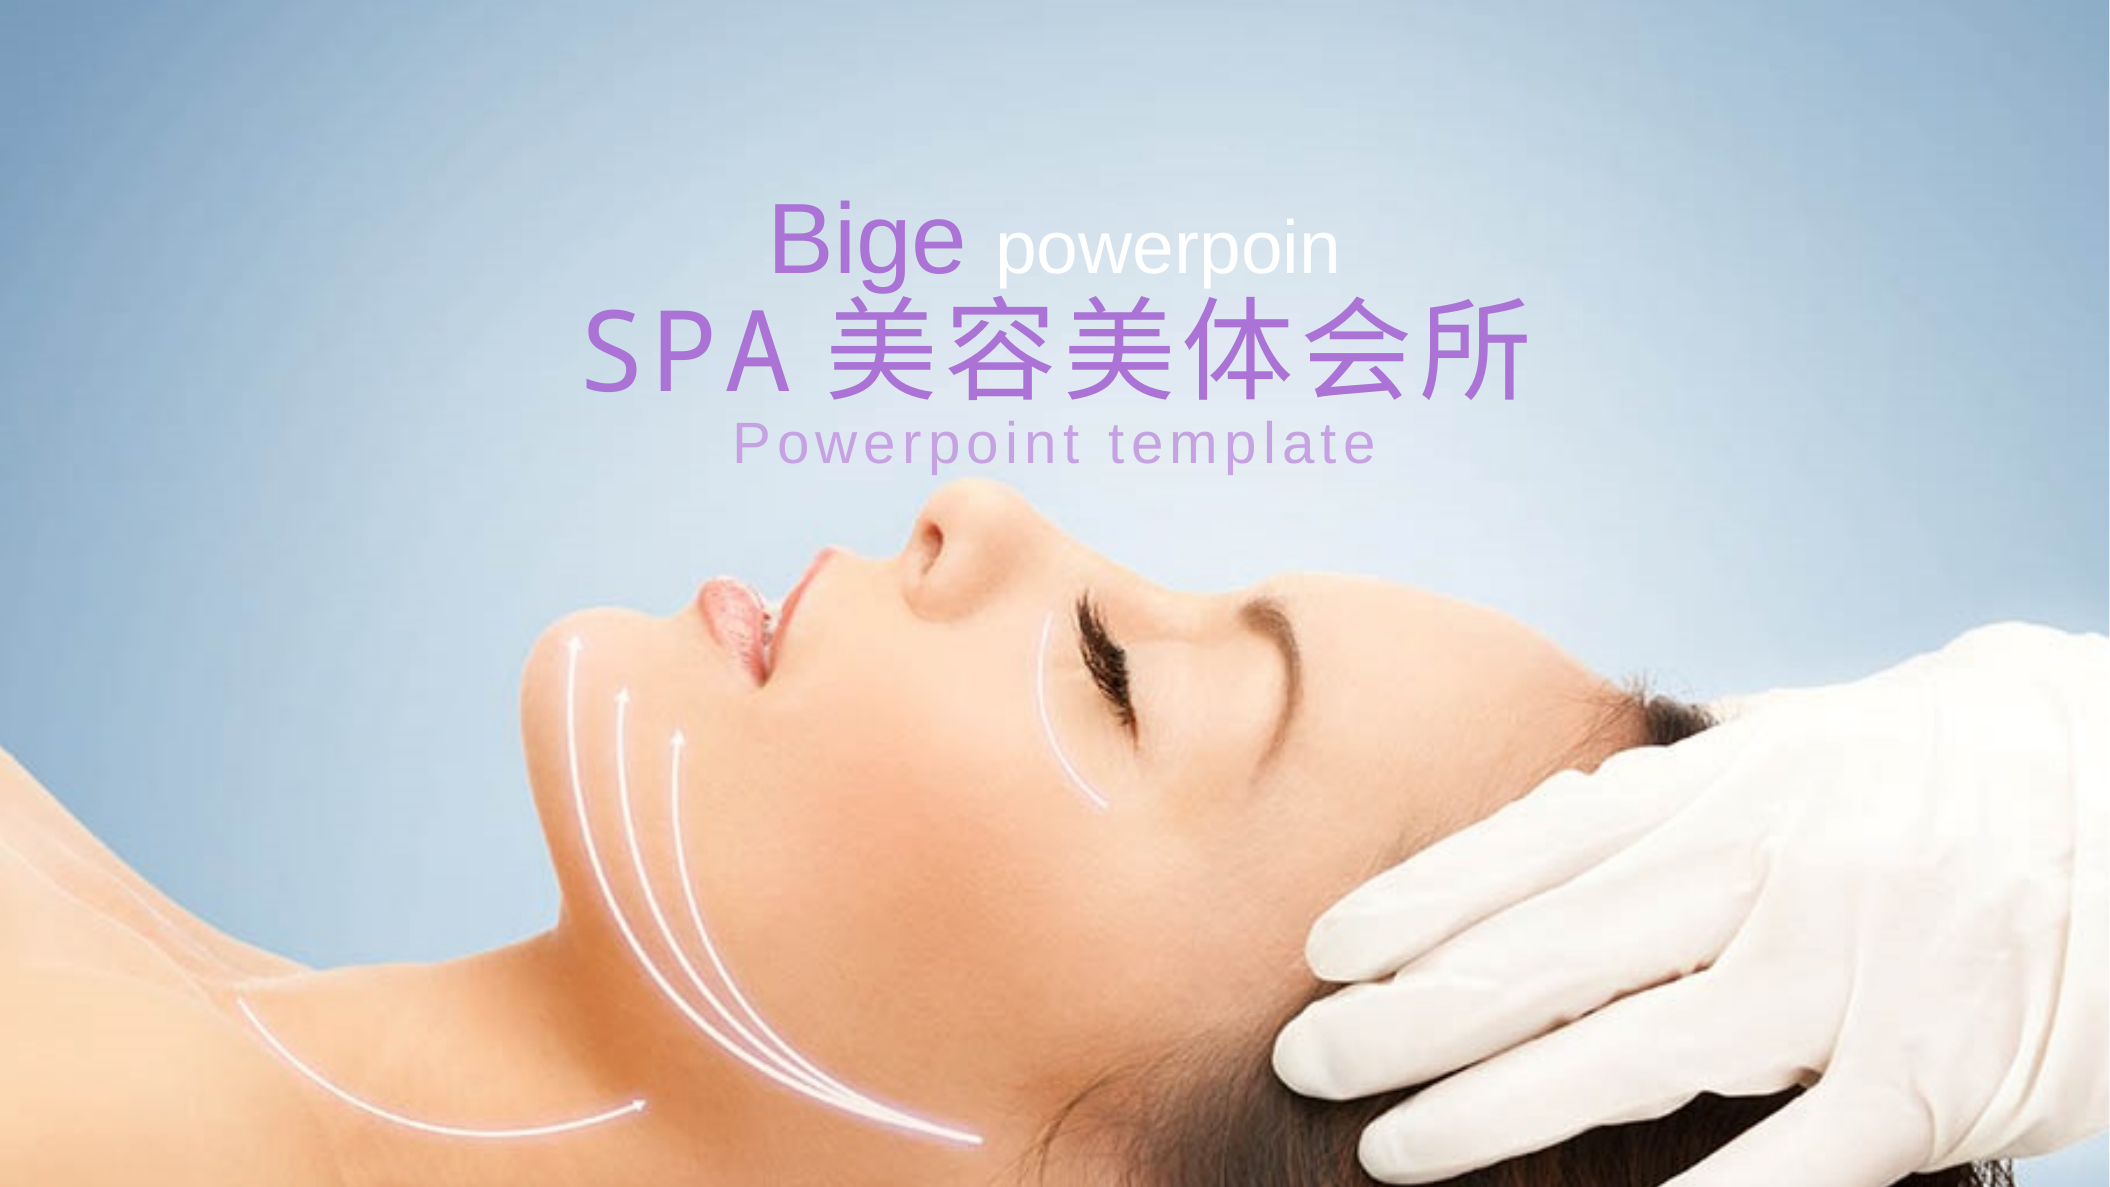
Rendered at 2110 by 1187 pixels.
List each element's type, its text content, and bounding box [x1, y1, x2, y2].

text_box SPA美容美体会所 [532, 271, 1577, 421]
text_box Powerpoint template [679, 397, 1430, 483]
text_box Bige powerpoin [756, 168, 1354, 300]
text_box [0, 0, 2110, 1187]
